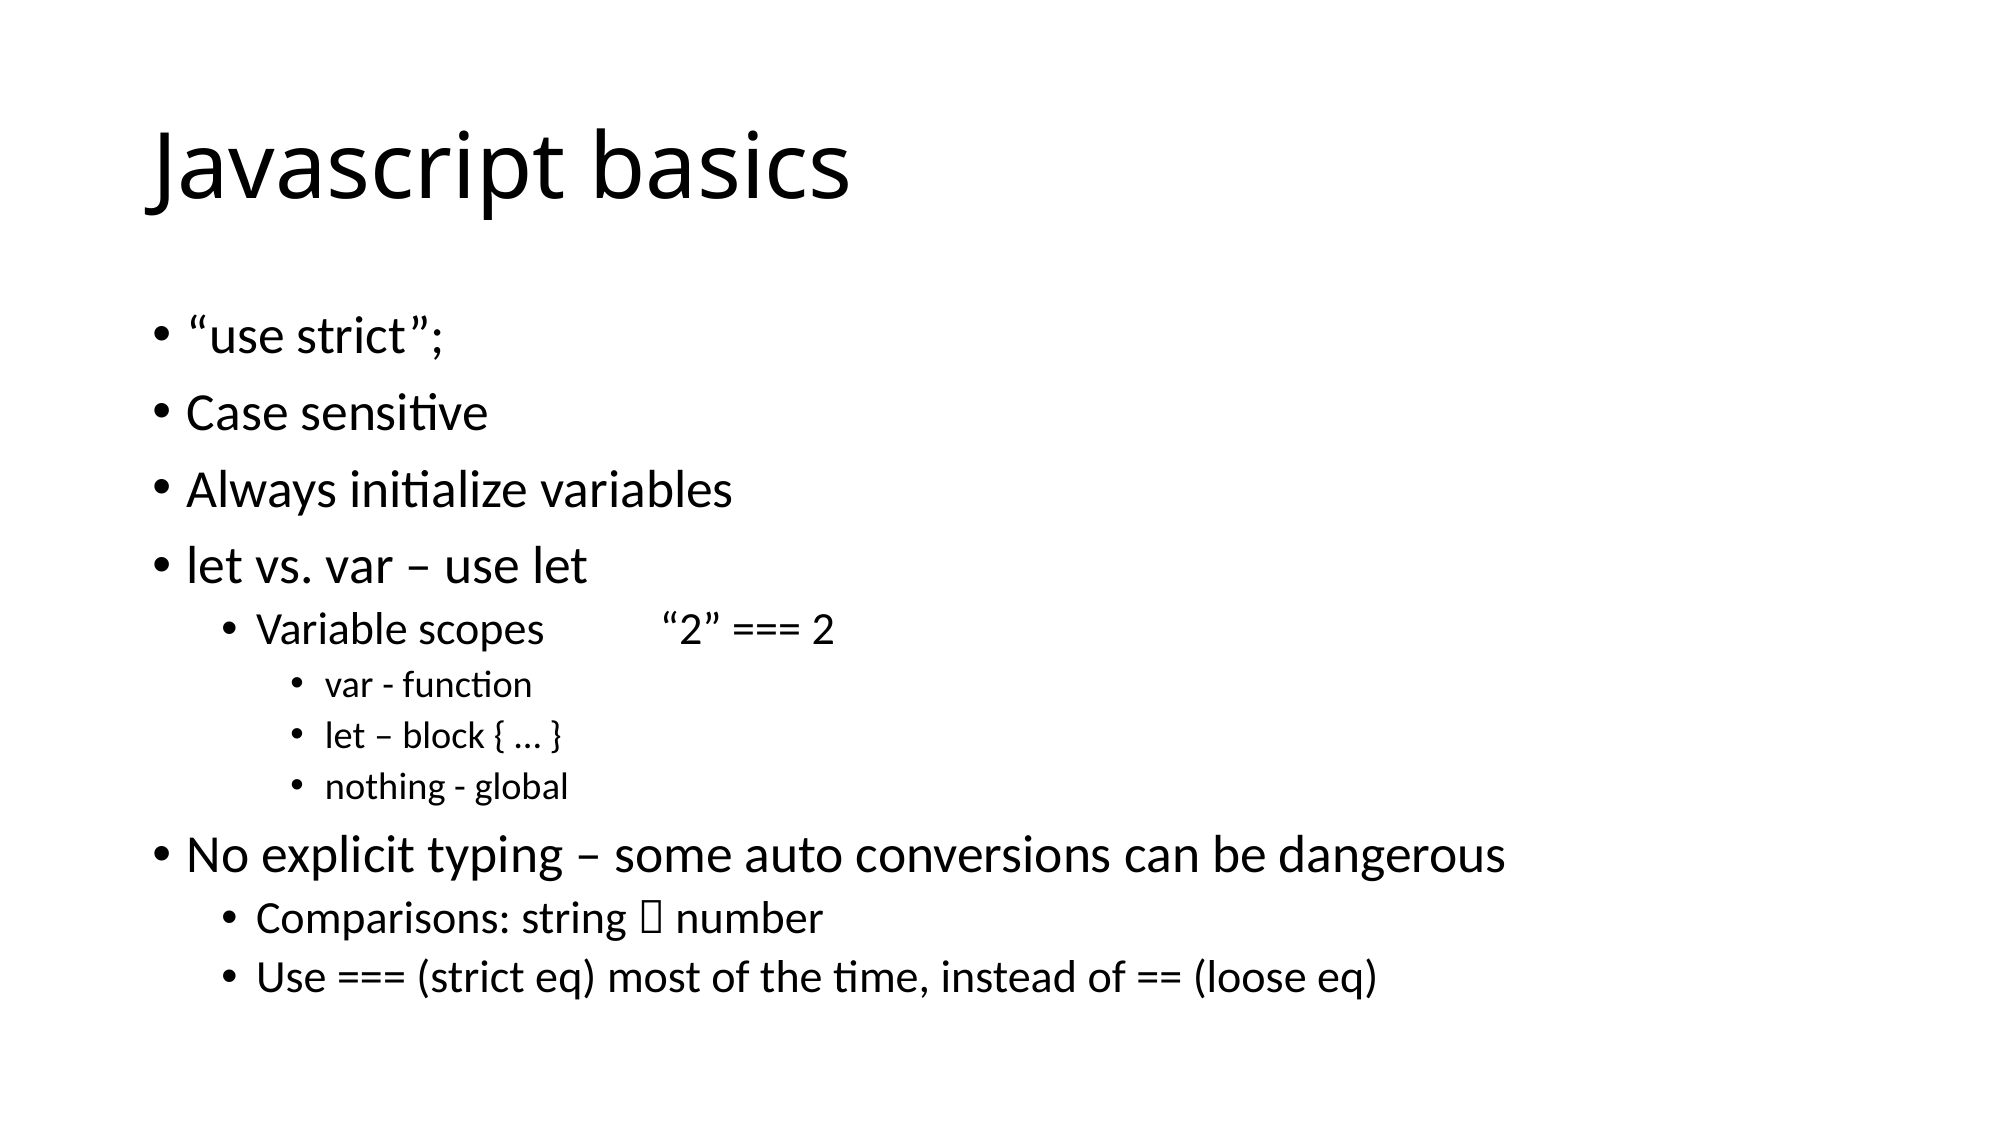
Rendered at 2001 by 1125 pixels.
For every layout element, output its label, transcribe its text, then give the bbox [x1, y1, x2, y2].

title Javascript basics [137, 59, 1863, 278]
list “use strict”; Case sensitive Always initialize variables let vs. var – use let Variable scopes “2” === 2 var - function let – block { … } nothing - global No explicit typing – some auto conversions can be dangerous Comparisons: string  number Use === (strict eq) most of the time, instead of == (loose eq) [137, 299, 1863, 1014]
